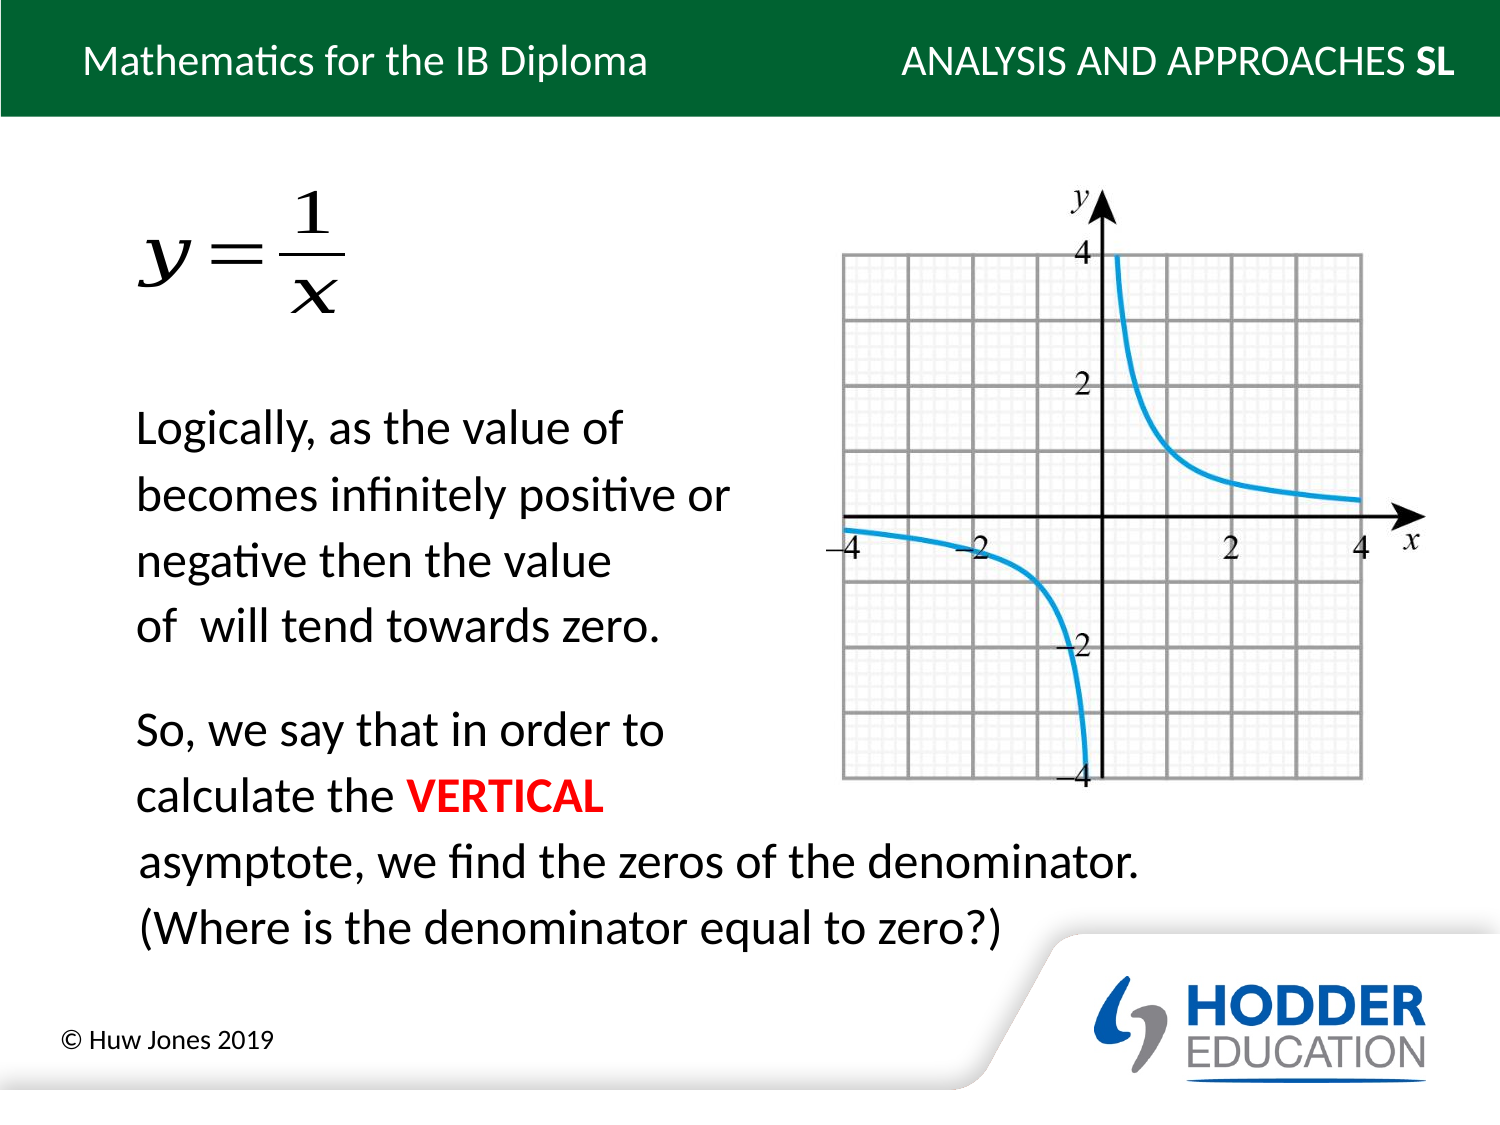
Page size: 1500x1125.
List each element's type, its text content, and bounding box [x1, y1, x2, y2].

picture [826, 177, 1426, 797]
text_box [0, 898, 1500, 1125]
text_box asymptote, we find the zeros of the denominator. (Where is the denominator equal to zero?) [123, 815, 1211, 898]
text_box Mathematics for the IB Diploma ANALYSIS AND APPROACHES SL [0, 0, 1500, 118]
